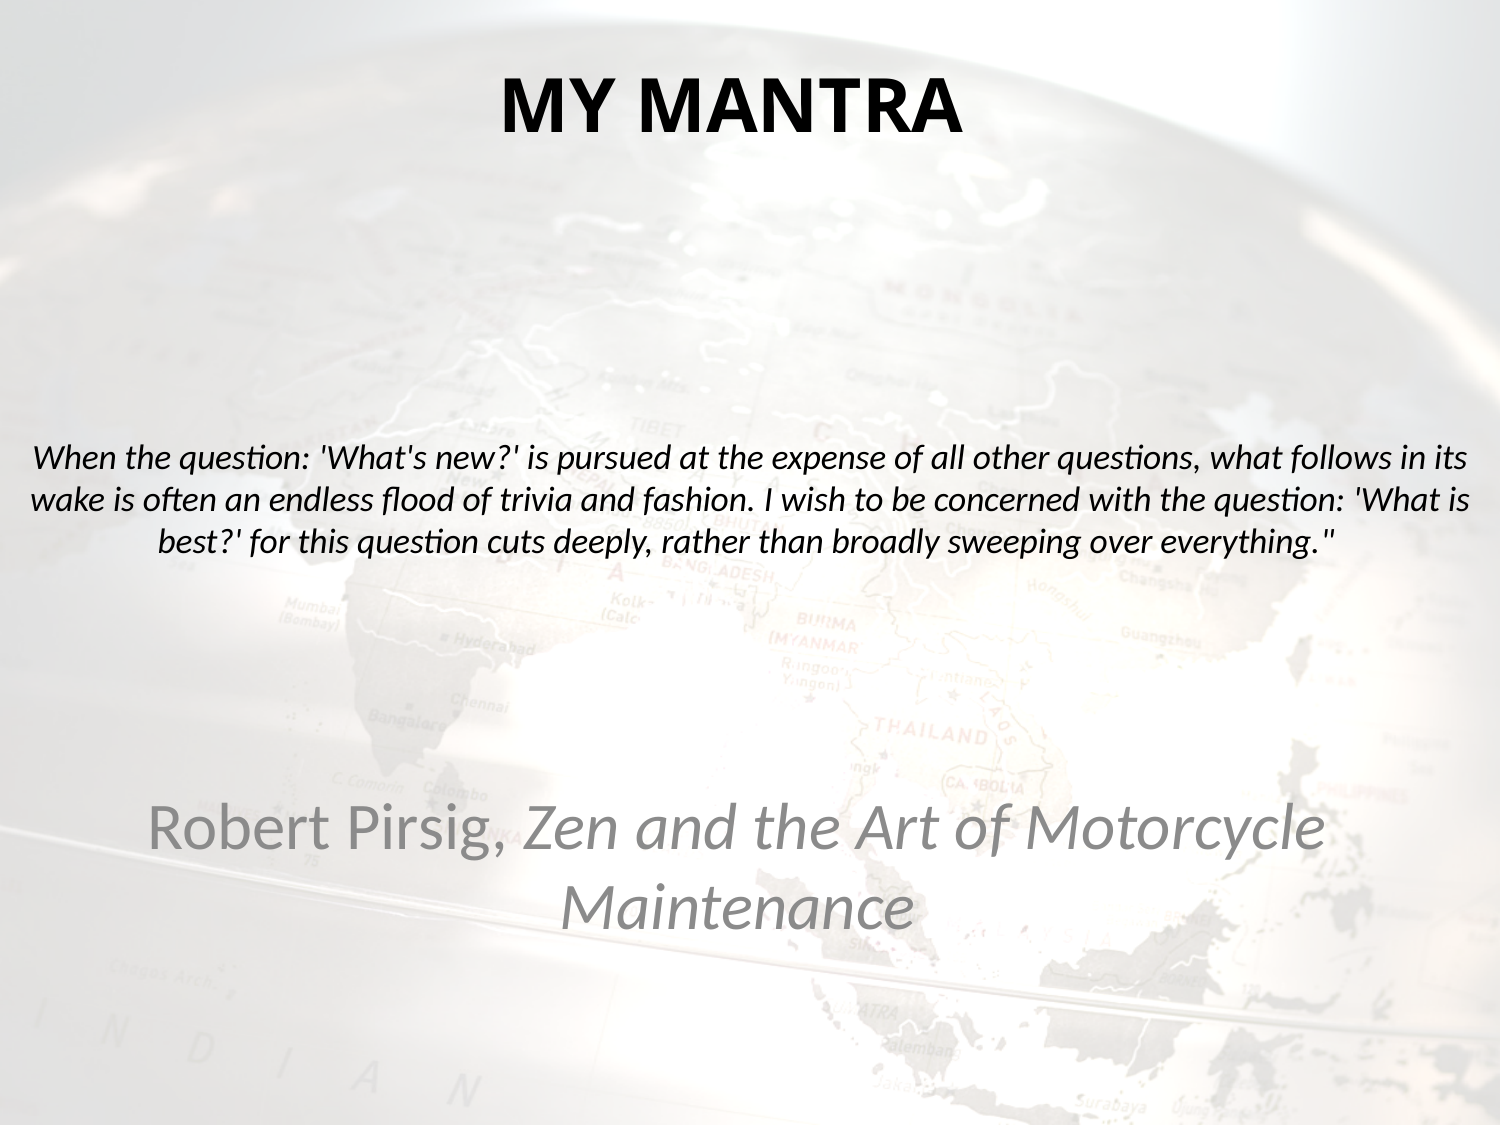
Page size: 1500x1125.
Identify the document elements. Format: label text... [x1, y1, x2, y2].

title When the question: 'What's new?' is pursued at the expense of all other questions, what follows in its wake is often an endless flood of trivia and fashion. I wish to be concerned with the question: 'What is best?' for this question cuts deeply, rather than broadly sweeping over everything." [0, 425, 1500, 613]
text_box MY MANTRA [87, 49, 1375, 155]
subtitle Robert Pirsig, Zen and the Art of Motorcycle Maintenance [99, 774, 1375, 1063]
